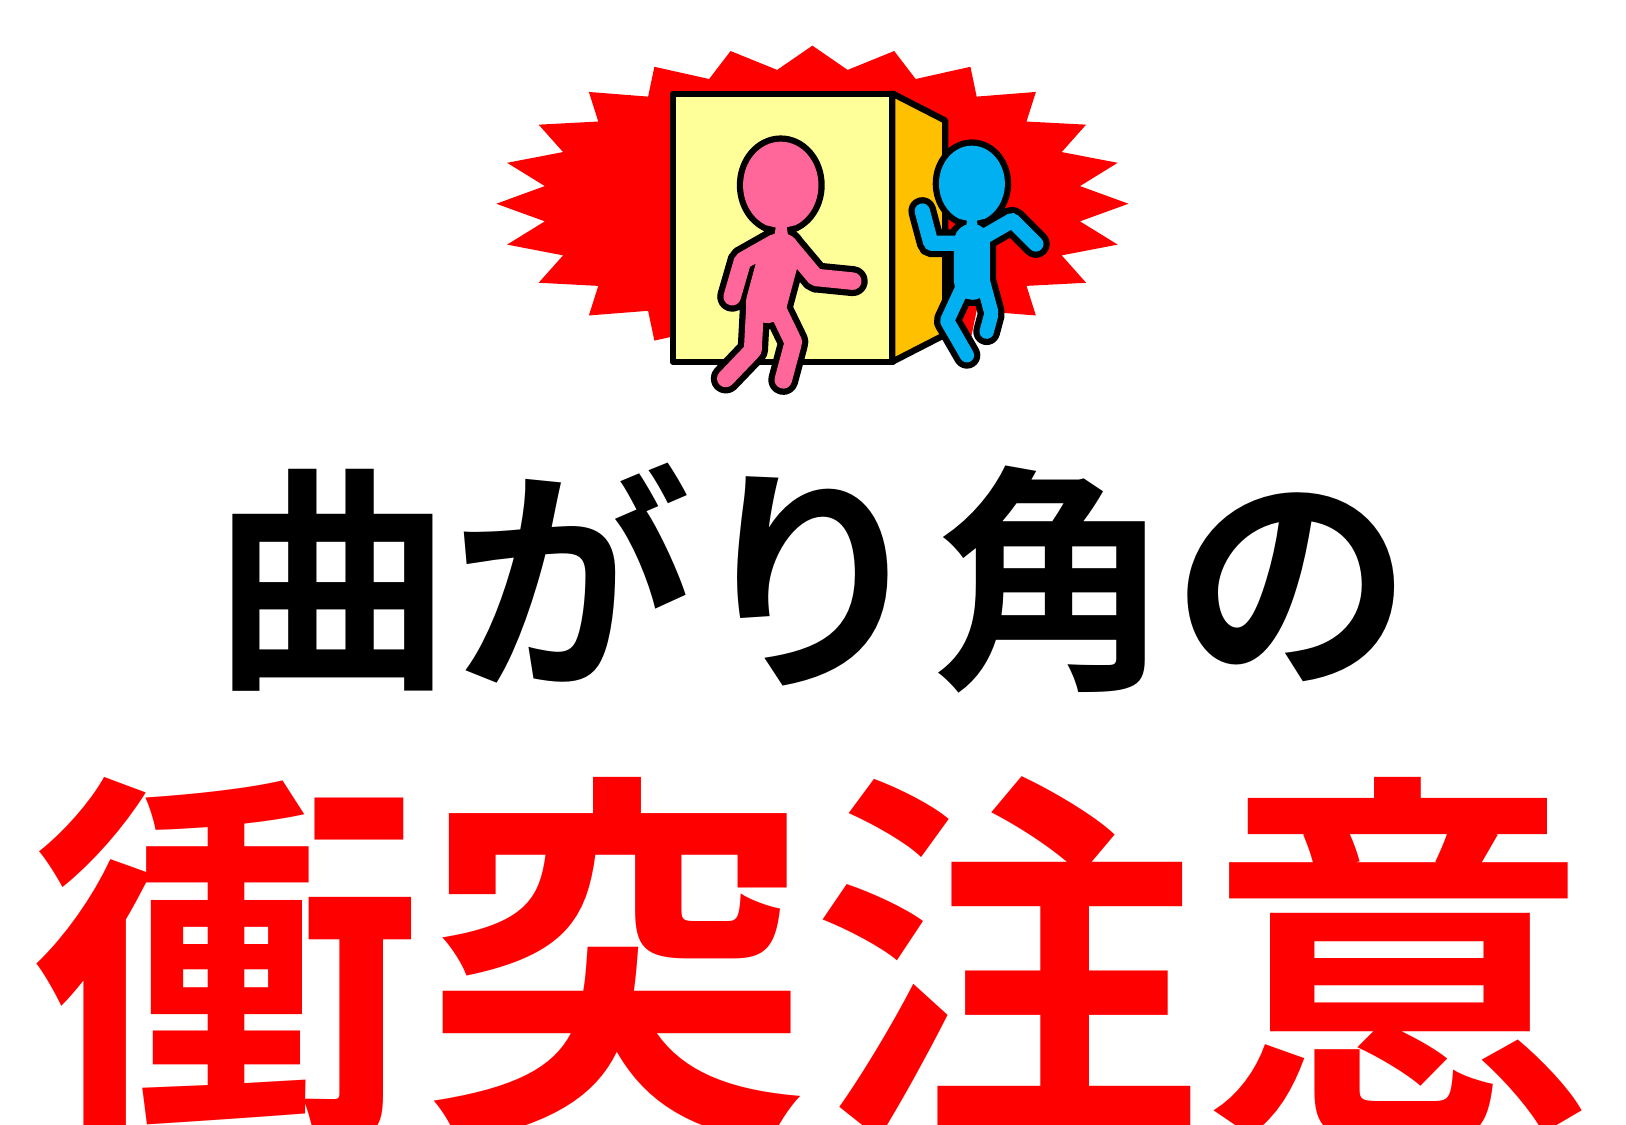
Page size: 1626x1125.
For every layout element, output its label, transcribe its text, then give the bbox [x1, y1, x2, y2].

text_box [496, 45, 1129, 389]
text_box 曲がり角の 衝突注意 [0, 423, 1625, 1125]
